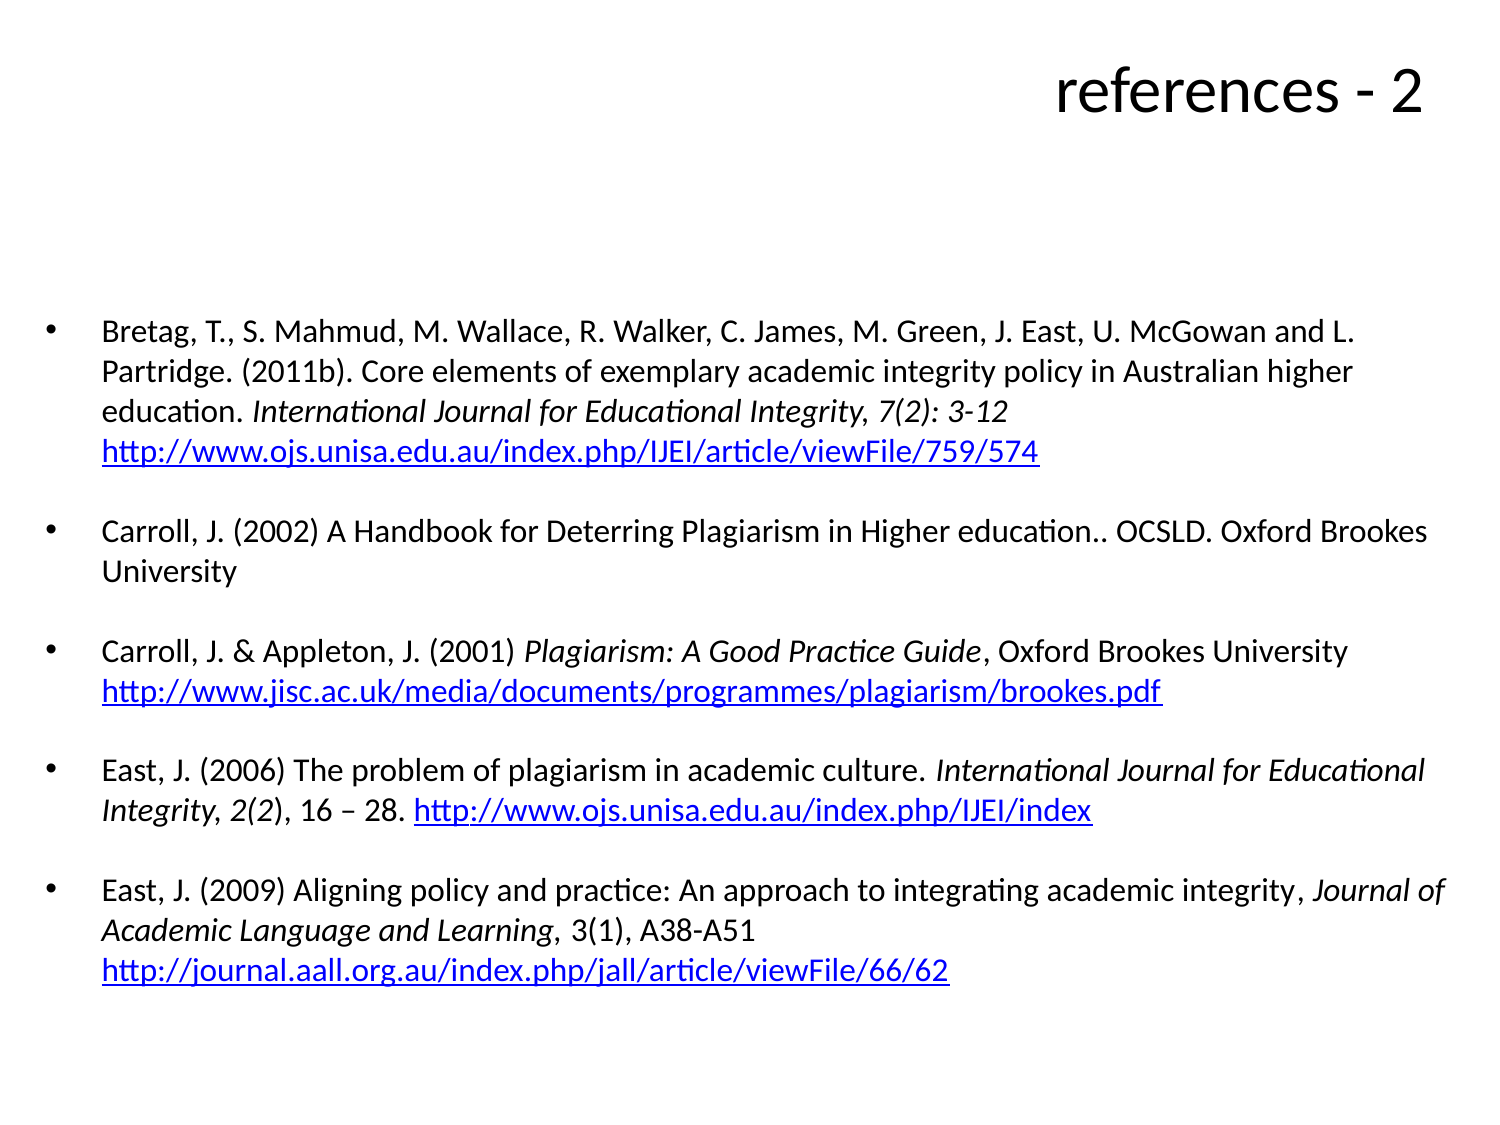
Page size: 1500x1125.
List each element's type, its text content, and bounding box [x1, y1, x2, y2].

text_box references - 2 [975, 38, 1440, 134]
text_box Bretag, T., S. Mahmud, M. Wallace, R. Walker, C. James, M. Green, J. East, U. McGowan and L. Partridge. (2011b). Core elements of exemplary academic integrity policy in Australian higher education. International Journal for Educational Integrity, 7(2): 3-12 http://www.ojs.unisa.edu.au/index.php/IJEI/article/viewFile/759/574 Carroll, J. (2002) A Handbook for Deterring Plagiarism in Higher education.. OCSLD. Oxford Brookes University Carroll, J. & Appleton, J. (2001) Plagiarism: A Good Practice Guide, Oxford Brookes University http://www.jisc.ac.uk/media/documents/programmes/plagiarism/brookes.pdf East, J. (2006) The problem of plagiarism in academic culture. International Journal for Educational Integrity, 2(2), 16 – 28. http://www.ojs.unisa.edu.au/index.php/IJEI/index East, J. (2009) Aligning policy and practice: An approach to integrating academic integrity, Journal of Academic Language and Learning, 3(1), A38-A51 http://journal.aall.org.au/index.php/jall/article/viewFile/66/62 [30, 302, 1475, 1116]
